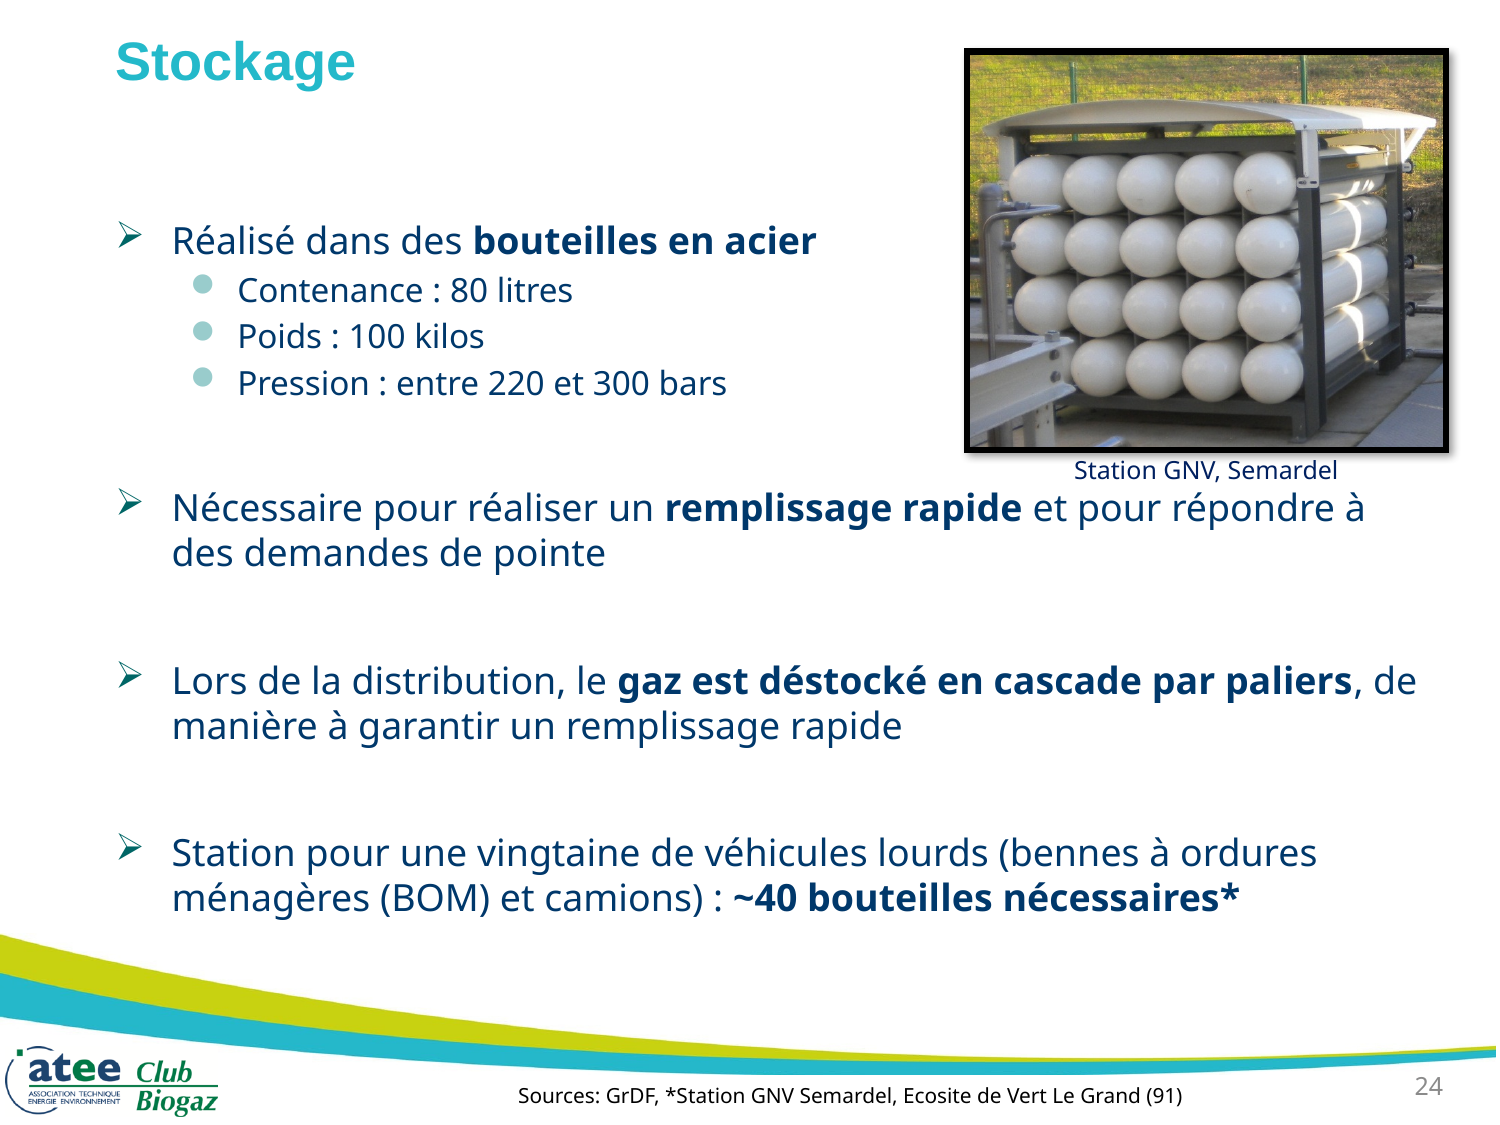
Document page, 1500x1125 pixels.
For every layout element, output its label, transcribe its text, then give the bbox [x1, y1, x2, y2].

list Réalisé dans des bouteilles en acier Contenance : 80 litres Poids : 100 kilos Pression : entre 220 et 300 bars Nécessaire pour réaliser un remplissage rapide et pour répondre à des demandes de pointe Lors de la distribution, le gaz est déstocké en cascade par paliers, de manière à garantir un remplissage rapide Station pour une vingtaine de véhicules lourds (bennes à ordures ménagères (BOM) et camions) : ~40 bouteilles nécessaires* [100, 160, 1448, 1012]
picture [969, 54, 1444, 448]
text_box Sources: GrDF, *Station GNV Semardel, Ecosite de Vert Le Grand (91) [360, 1075, 1341, 1116]
text_box Station GNV, Semardel [1007, 457, 1406, 492]
title Stockage [100, 18, 1448, 113]
picture [0, 933, 1496, 1117]
